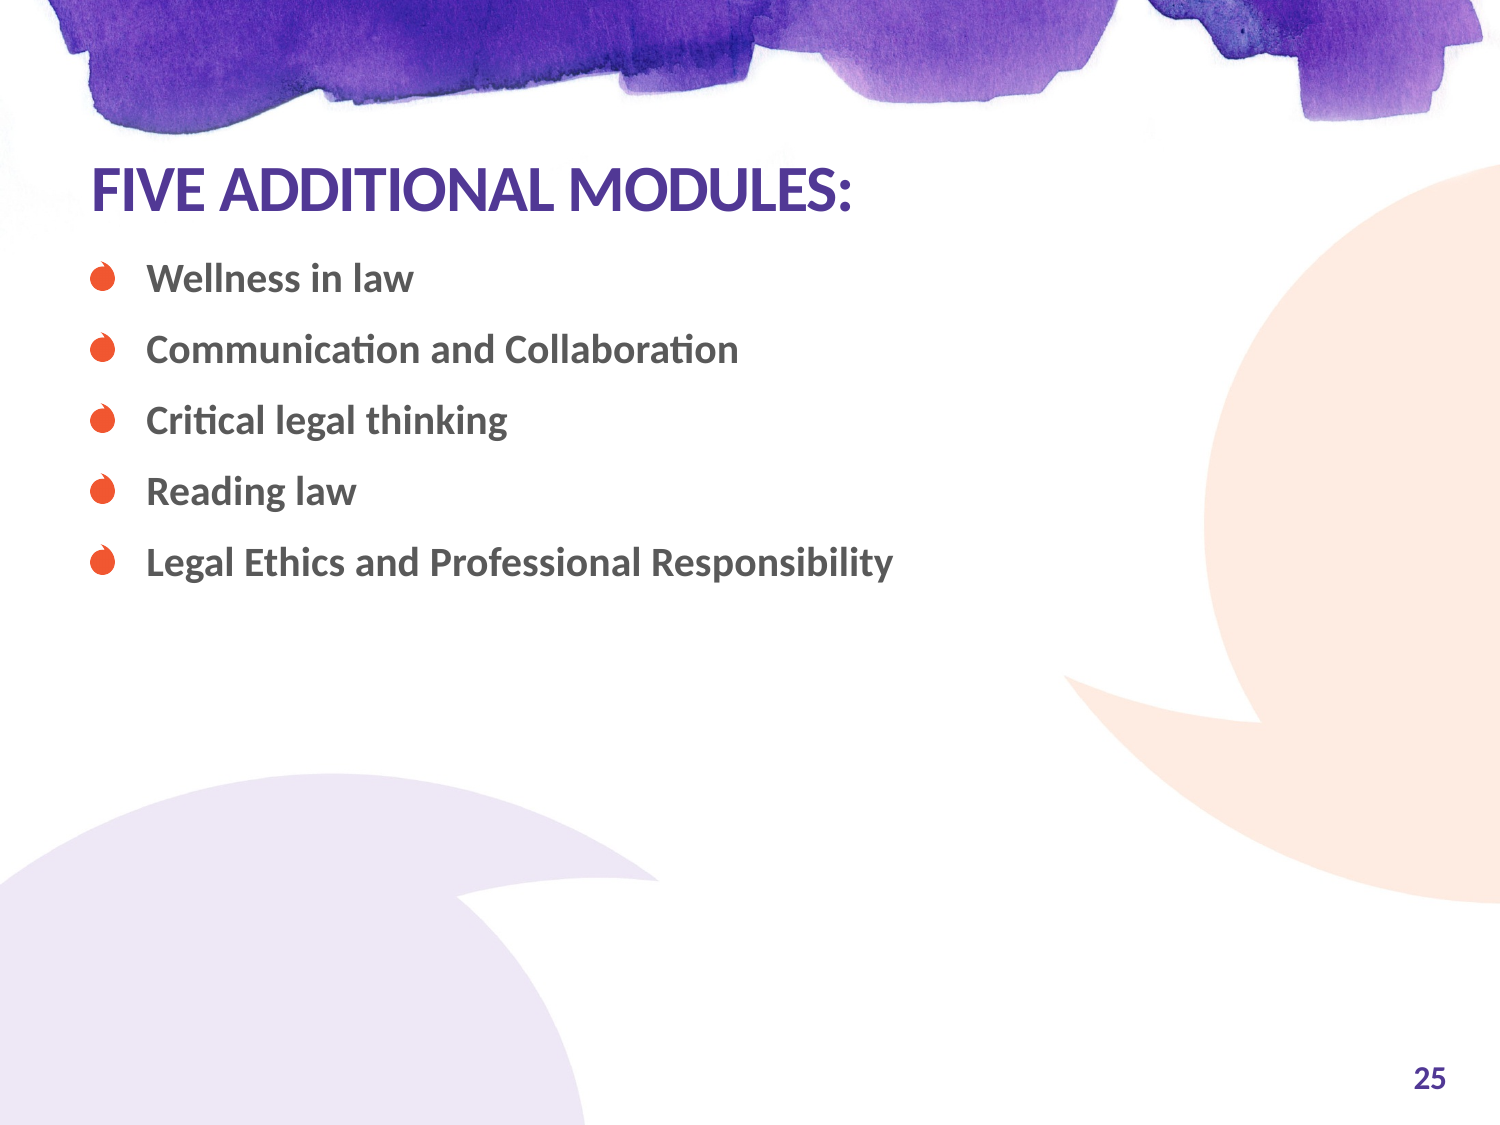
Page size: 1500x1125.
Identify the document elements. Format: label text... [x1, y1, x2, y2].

slide_number 25 [1246, 1046, 1462, 1107]
picture [0, 0, 1500, 1125]
title Five Additional Modules: [76, 137, 1424, 232]
list Wellness in law Communication and Collaboration Critical legal thinking Reading law Legal Ethics and Professional Responsibility [75, 243, 1424, 1005]
